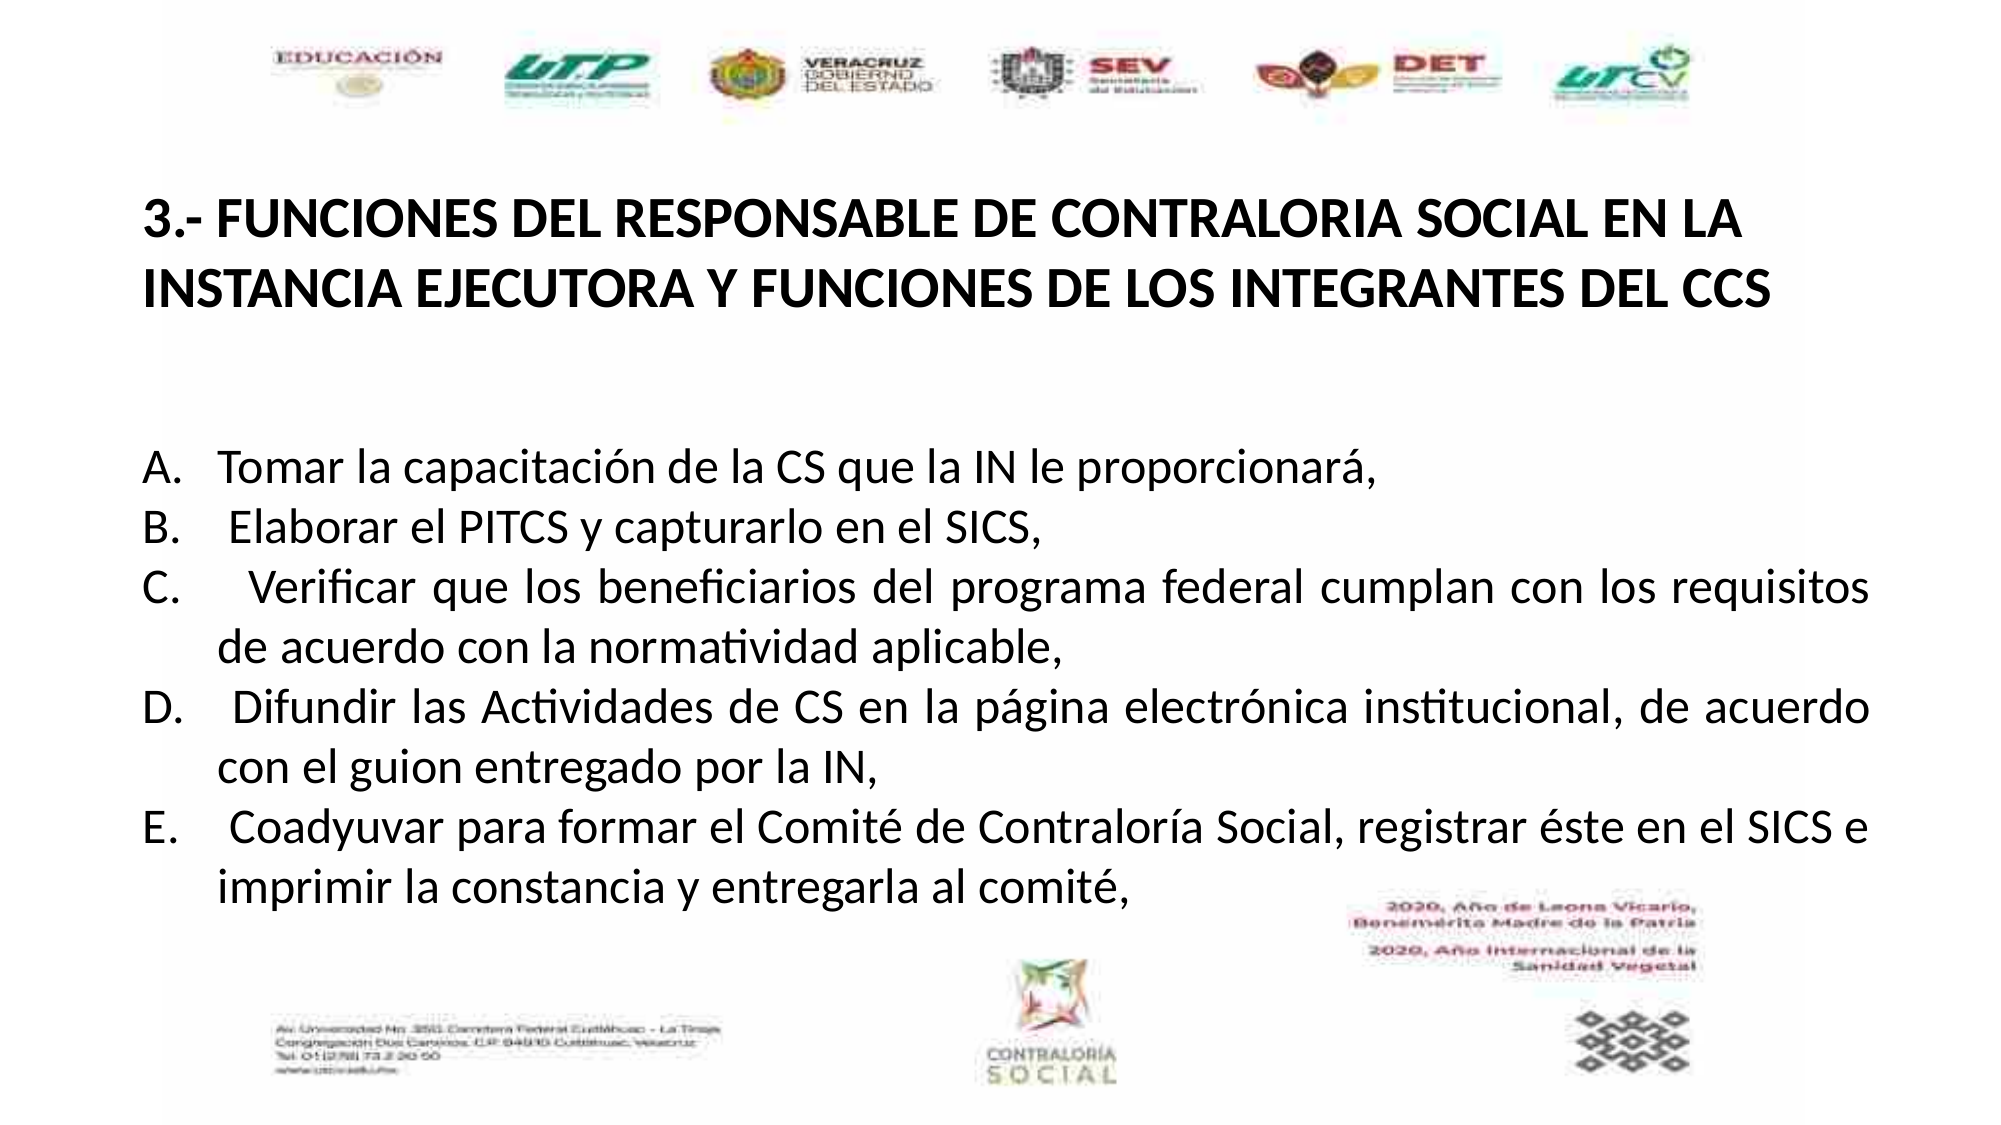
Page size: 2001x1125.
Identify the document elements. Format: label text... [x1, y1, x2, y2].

text_box 3.- FUNCIONES DEL RESPONSABLE DE CONTRALORIA SOCIAL EN LA INSTANCIA EJECUTORA Y FUNCIONES DE LOS INTEGRANTES DEL CCS Tomar la capacitación de la CS que la IN le proporcionará, Elaborar el PITCS y capturarlo en el SICS, Verificar que los beneficiarios del programa federal cumplan con los requisitos de acuerdo con la normatividad aplicable, Difundir las Actividades de CS en la página electrónica institucional, de acuerdo con el guion entregado por la IN, Coadyuvar para formar el Comité de Contraloría Social, registrar éste en el SICS e imprimir la constancia y entregarla al comité, [1805, 171, 1887, 967]
picture [162, 0, 1805, 1125]
text_box 3.- FUNCIONES DEL RESPONSABLE DE CONTRALORIA SOCIAL EN LA INSTANCIA EJECUTORA Y FUNCIONES DE LOS INTEGRANTES DEL CCS Tomar la capacitación de la CS que la IN le proporcionará, Elaborar el PITCS y capturarlo en el SICS, Verificar que los beneficiarios del programa federal cumplan con los requisitos de acuerdo con la normatividad aplicable, Difundir las Actividades de CS en la página electrónica institucional, de acuerdo con el guion entregado por la IN, Coadyuvar para formar el Comité de Contraloría Social, registrar éste en el SICS e imprimir la constancia y entregarla al comité, [127, 171, 162, 967]
